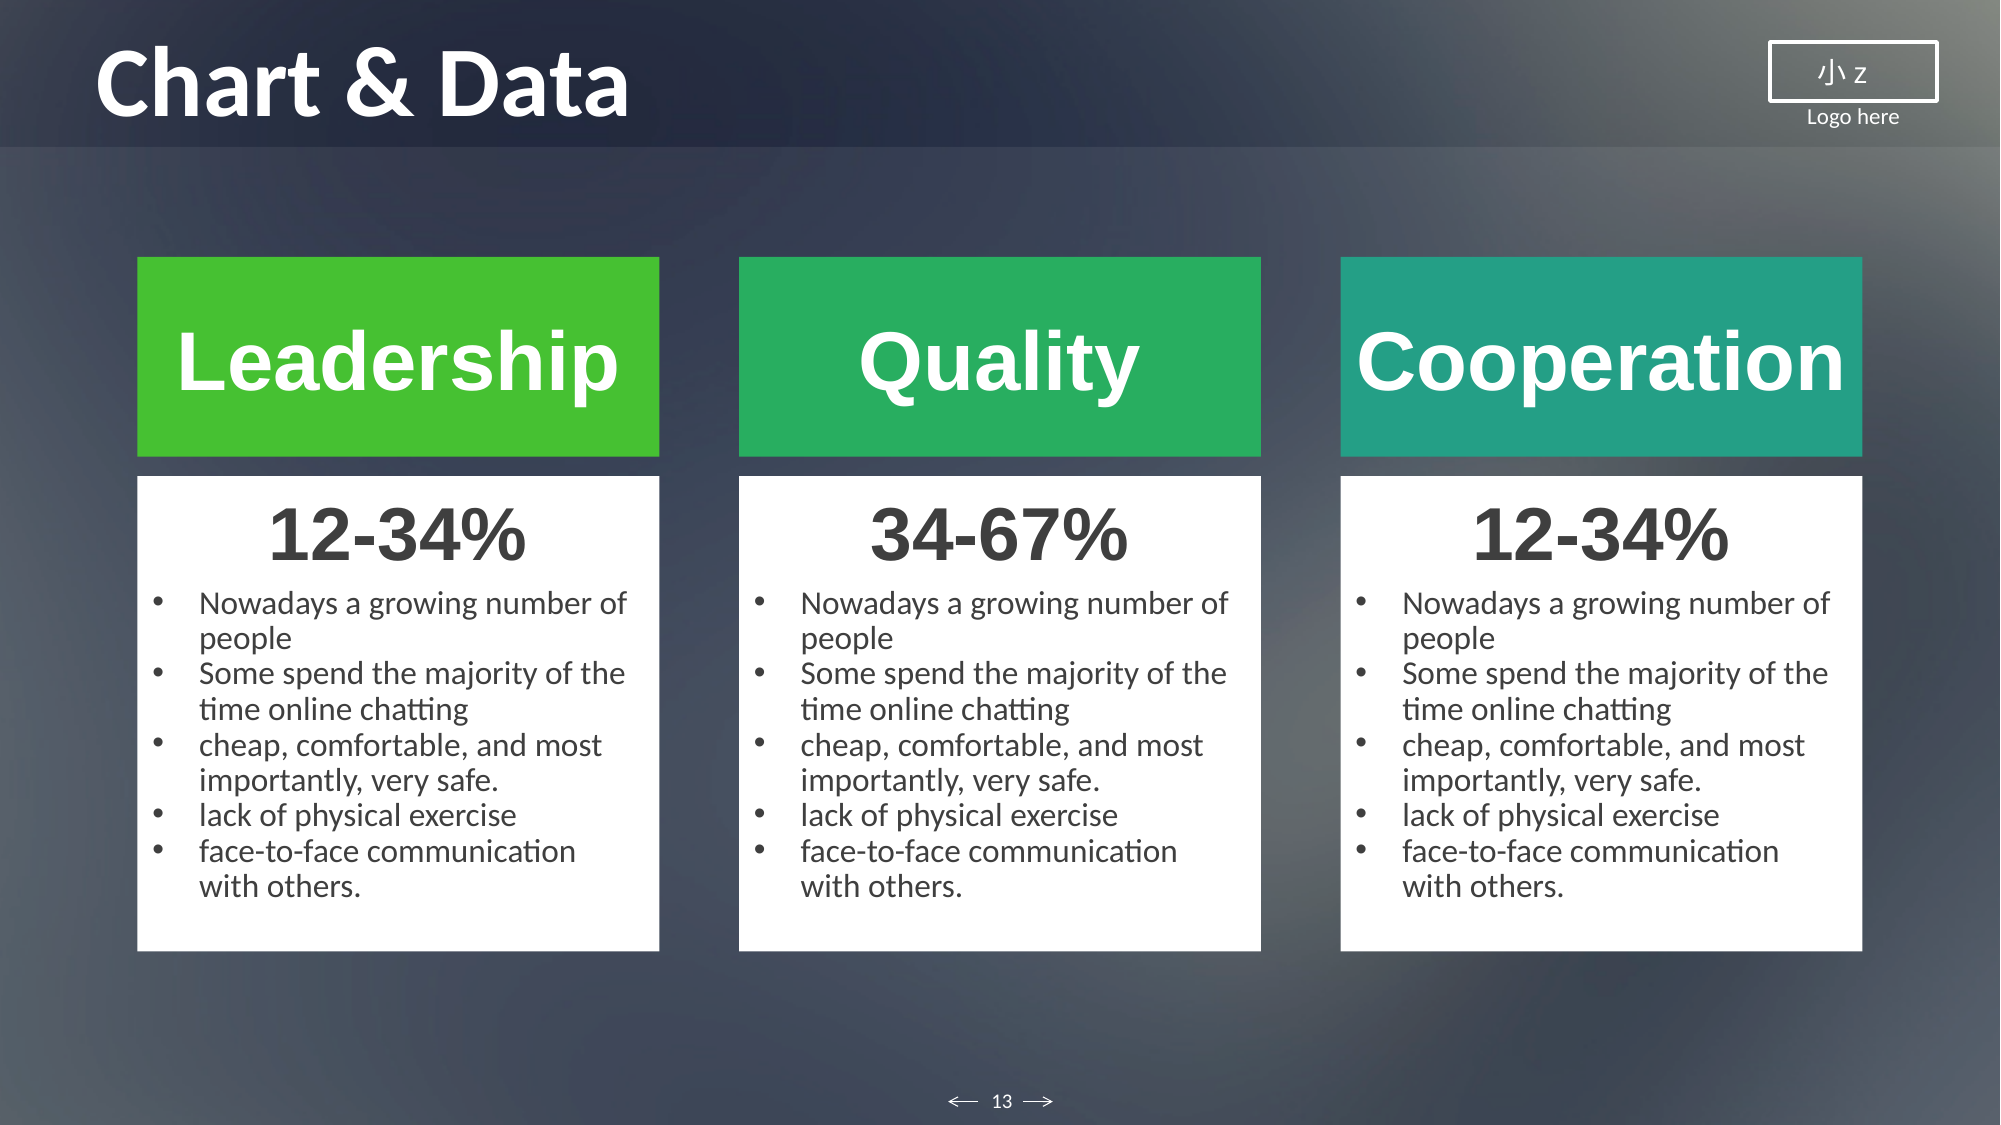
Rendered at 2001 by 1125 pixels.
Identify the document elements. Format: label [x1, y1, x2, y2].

text_box [738, 475, 1262, 952]
text_box [1769, 41, 1938, 138]
text_box [947, 1079, 1054, 1123]
text_box [1340, 475, 1863, 952]
text_box [137, 475, 660, 952]
picture [0, 0, 2000, 1125]
